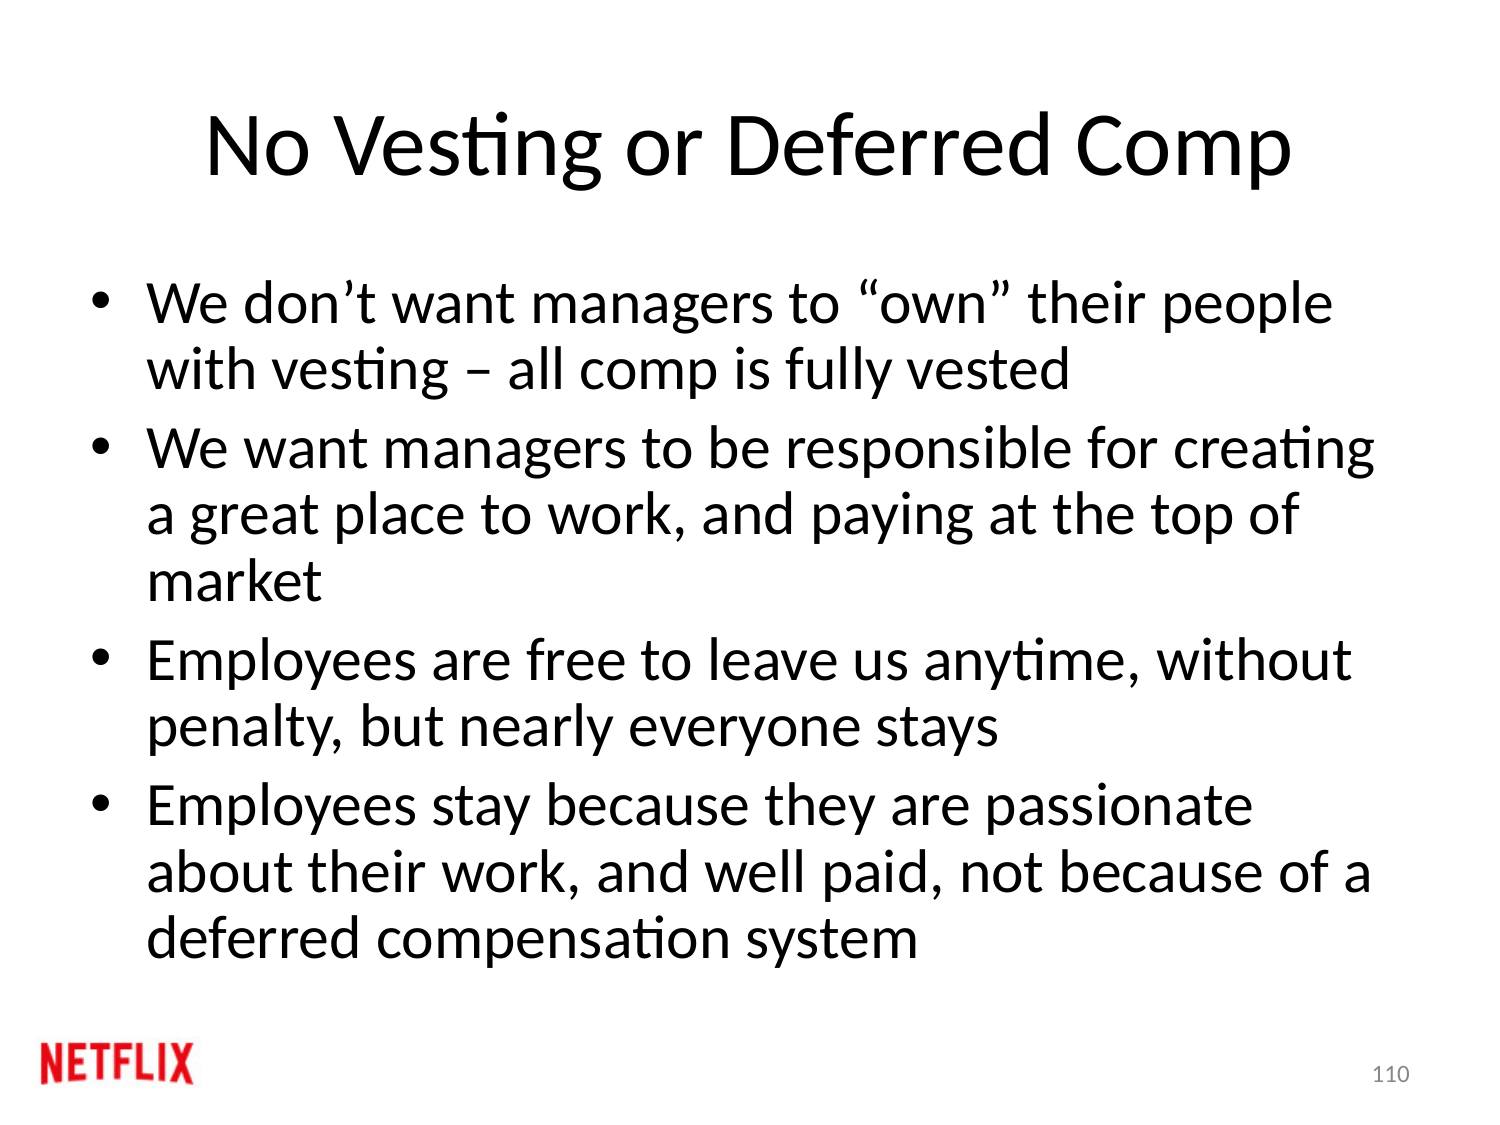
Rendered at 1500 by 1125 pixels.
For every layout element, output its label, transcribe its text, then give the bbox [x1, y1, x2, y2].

list We don’t want managers to “own” their people with vesting – all comp is fully vested We want managers to be responsible for creating a great place to work, and paying at the top of market Employees are free to leave us anytime, without penalty, but nearly everyone stays Employees stay because they are passionate about their work, and well paid, not because of a deferred compensation system [75, 262, 1425, 1005]
slide_number ‹#› [1074, 1042, 1425, 1103]
title No Vesting or Deferred Comp [75, 45, 1425, 233]
picture [24, 1024, 211, 1104]
